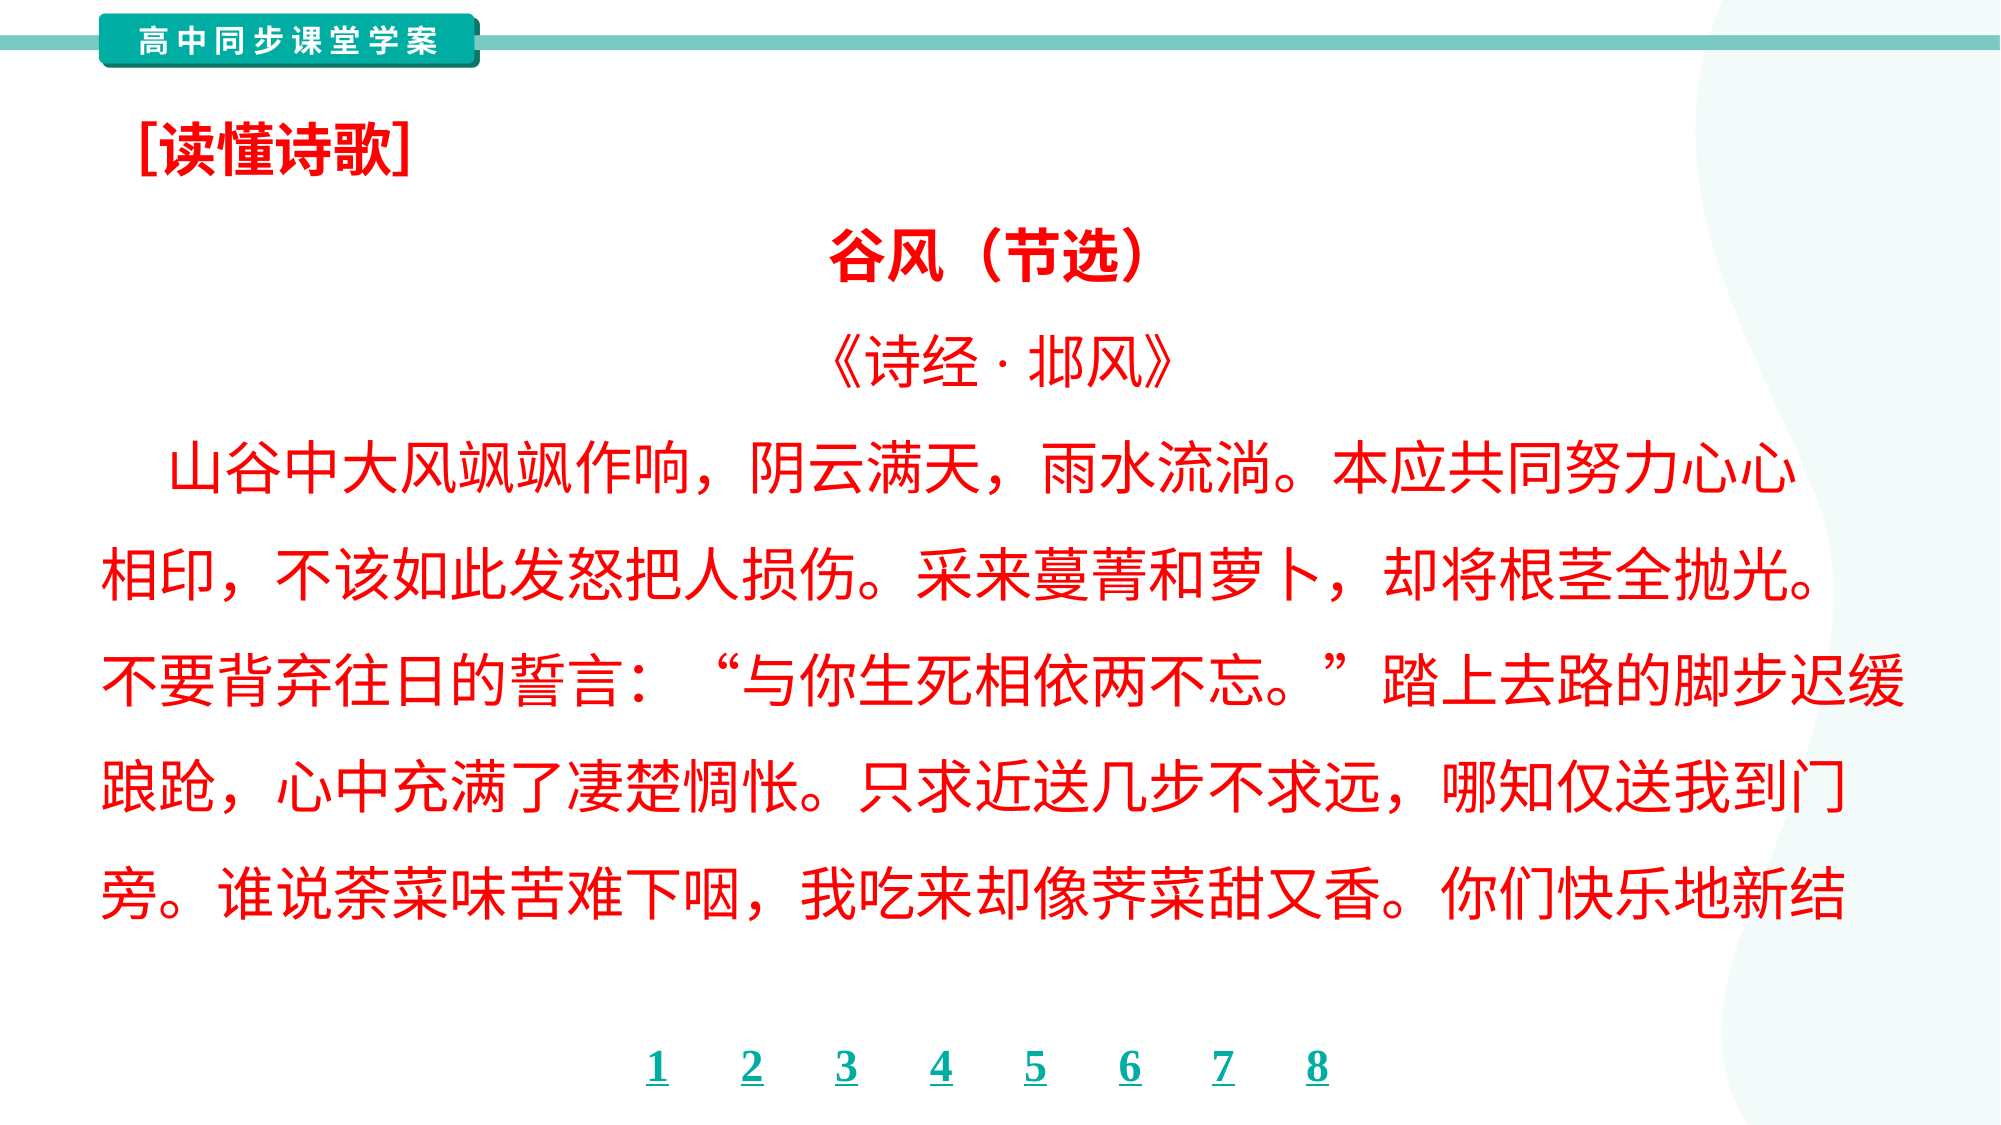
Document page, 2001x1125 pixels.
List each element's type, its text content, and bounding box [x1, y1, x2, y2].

picture [0, 0, 2000, 1125]
text_box ［读懂诗歌］ 谷风（节选） 《诗经·邶风》 山谷中大风飒飒作响，阴云满天，雨水流淌。本应共同努力心心 相印，不该如此发怒把人损伤。采来蔓菁和萝卜，却将根茎全抛光。 不要背弃往日的誓言：“与你生死相依两不忘。”踏上去路的脚步迟缓 踉跄，心中充满了凄楚惆怅。只求近送几步不求远，哪知仅送我到门 旁。谁说荼菜味苦难下咽，我吃来却像荠菜甜又香。你们快乐地新结 [100, 76, 1899, 927]
